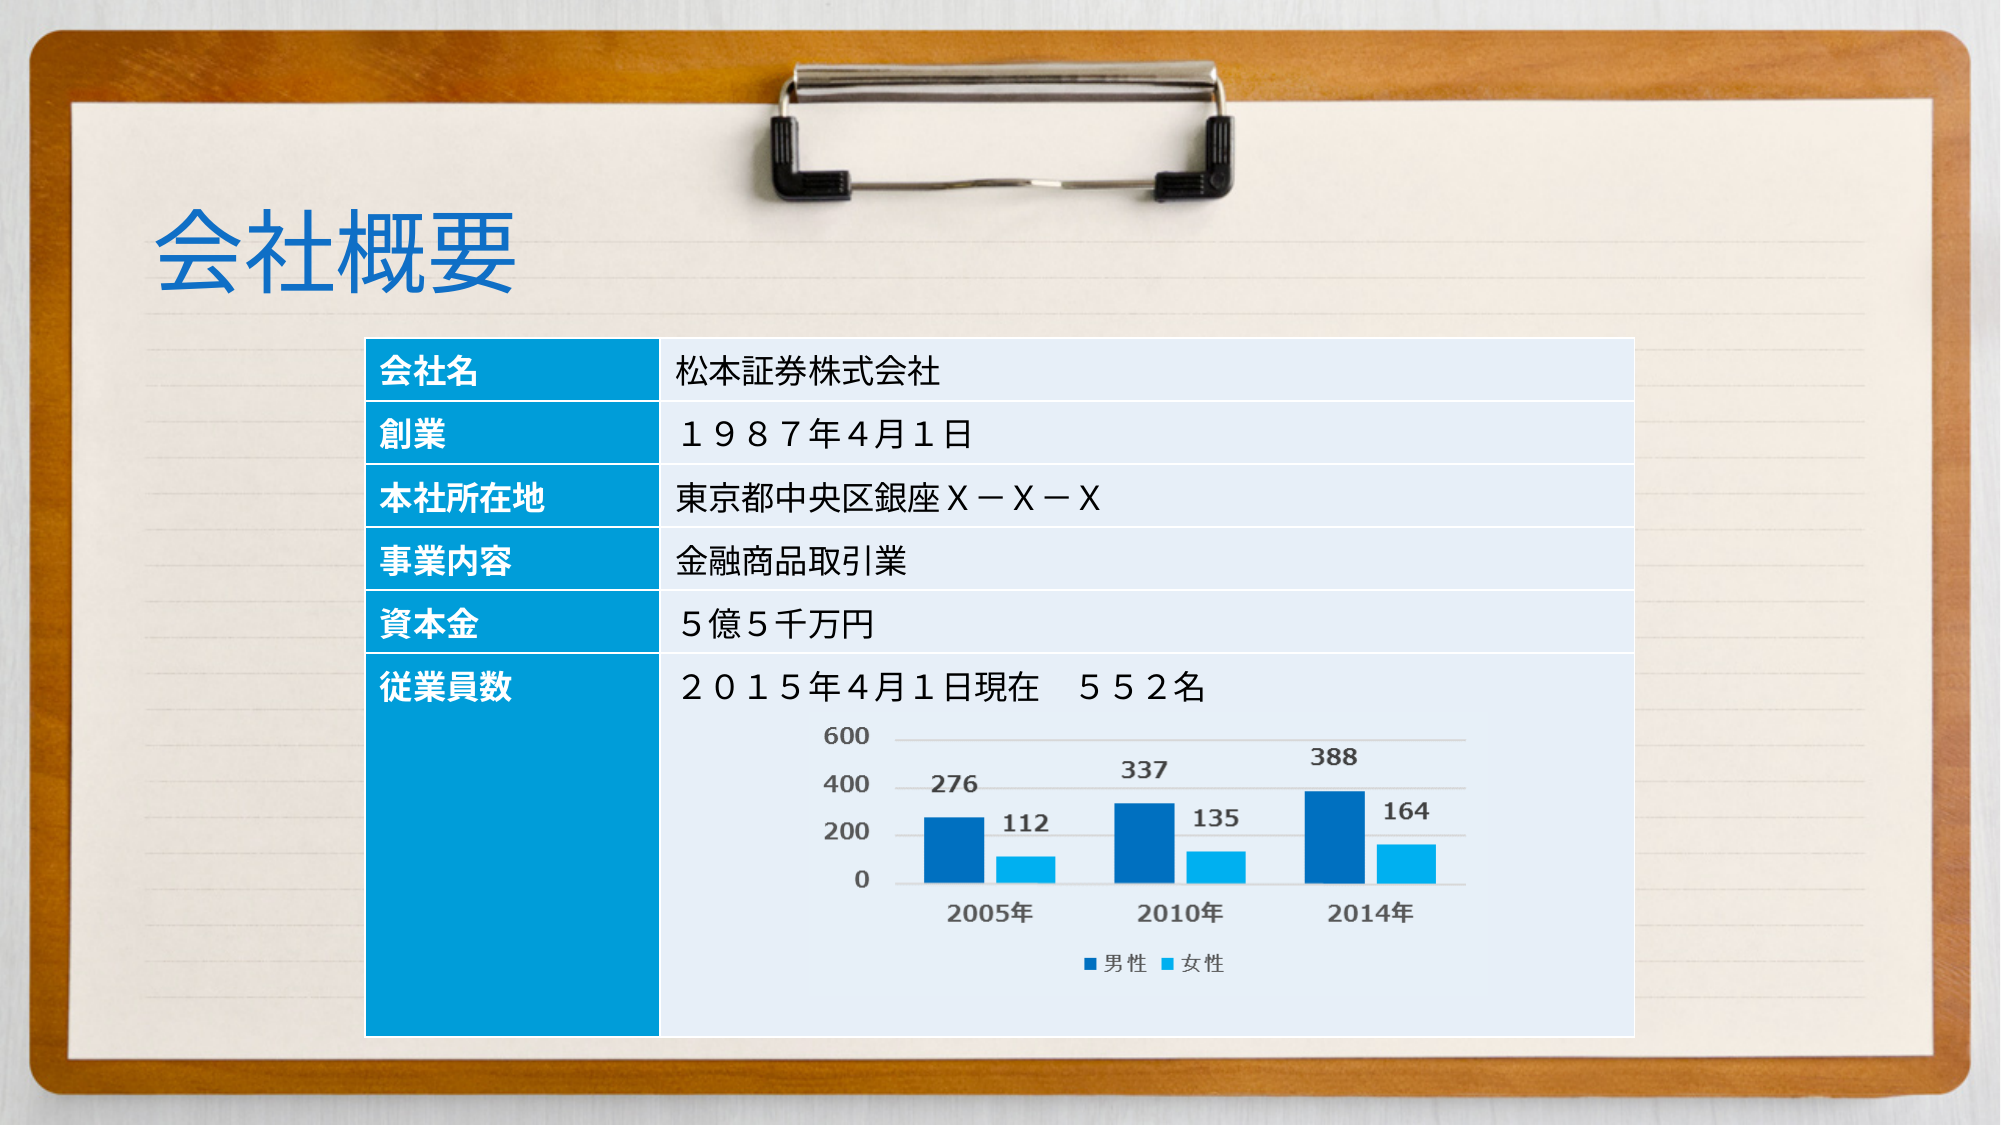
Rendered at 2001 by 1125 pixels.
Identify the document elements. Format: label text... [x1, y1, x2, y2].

table_header 松本証券株式会社 [661, 339, 1634, 400]
table_cell 本社所在地 [366, 465, 659, 526]
title 会社概要 [137, 147, 1863, 366]
table_cell 金融商品取引業 [661, 528, 1634, 589]
table_cell 事業内容 [366, 528, 659, 589]
table_cell 東京都中央区銀座Ｘ－Ｘ－Ｘ [661, 465, 1634, 526]
picture [0, 0, 2001, 1125]
table_cell 資本金 [366, 591, 659, 652]
table_cell 創業 [366, 402, 659, 463]
table_cell １９８７年４月１日 [661, 402, 1634, 463]
table_header 会社名 [366, 339, 659, 400]
table_cell 従業員数 [366, 654, 659, 1036]
table_cell ２０１５年４月１日現在 ５５２名 [661, 654, 1634, 1036]
table_cell ５億５千万円 [661, 591, 1634, 652]
